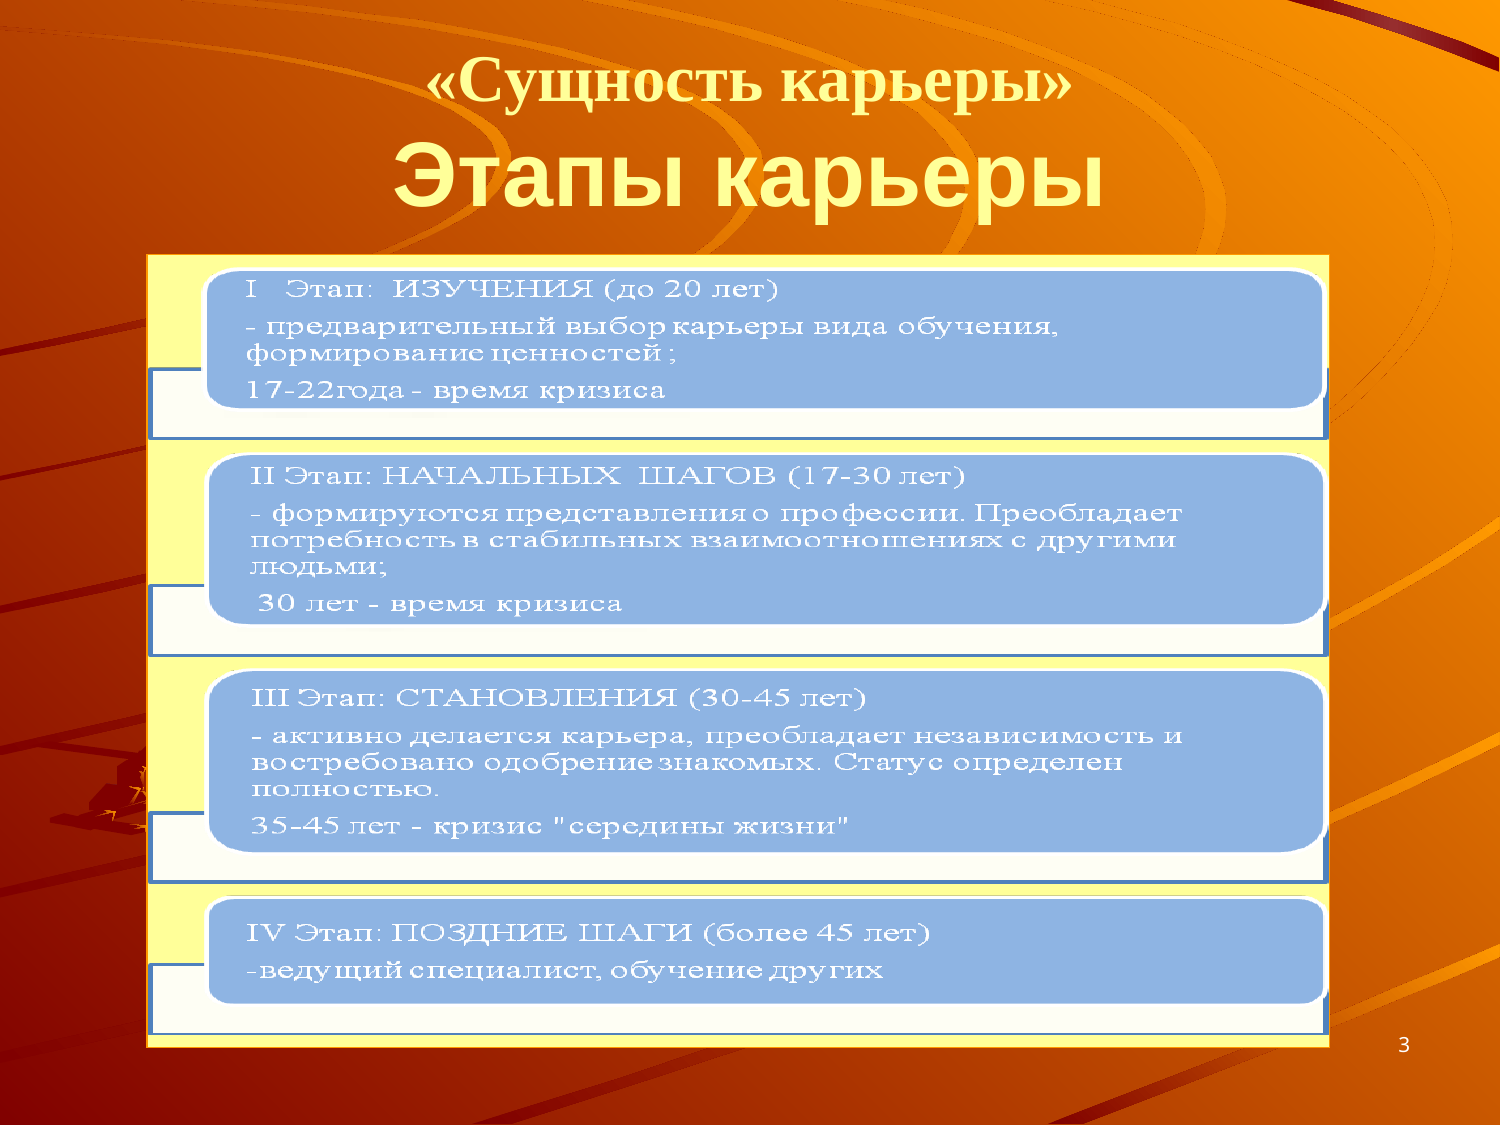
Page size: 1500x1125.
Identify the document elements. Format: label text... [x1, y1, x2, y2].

title «Сущность карьеры» Этапы карьеры [74, 25, 1426, 233]
slide_number 3 [1074, 1023, 1426, 1100]
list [147, 255, 1330, 1048]
